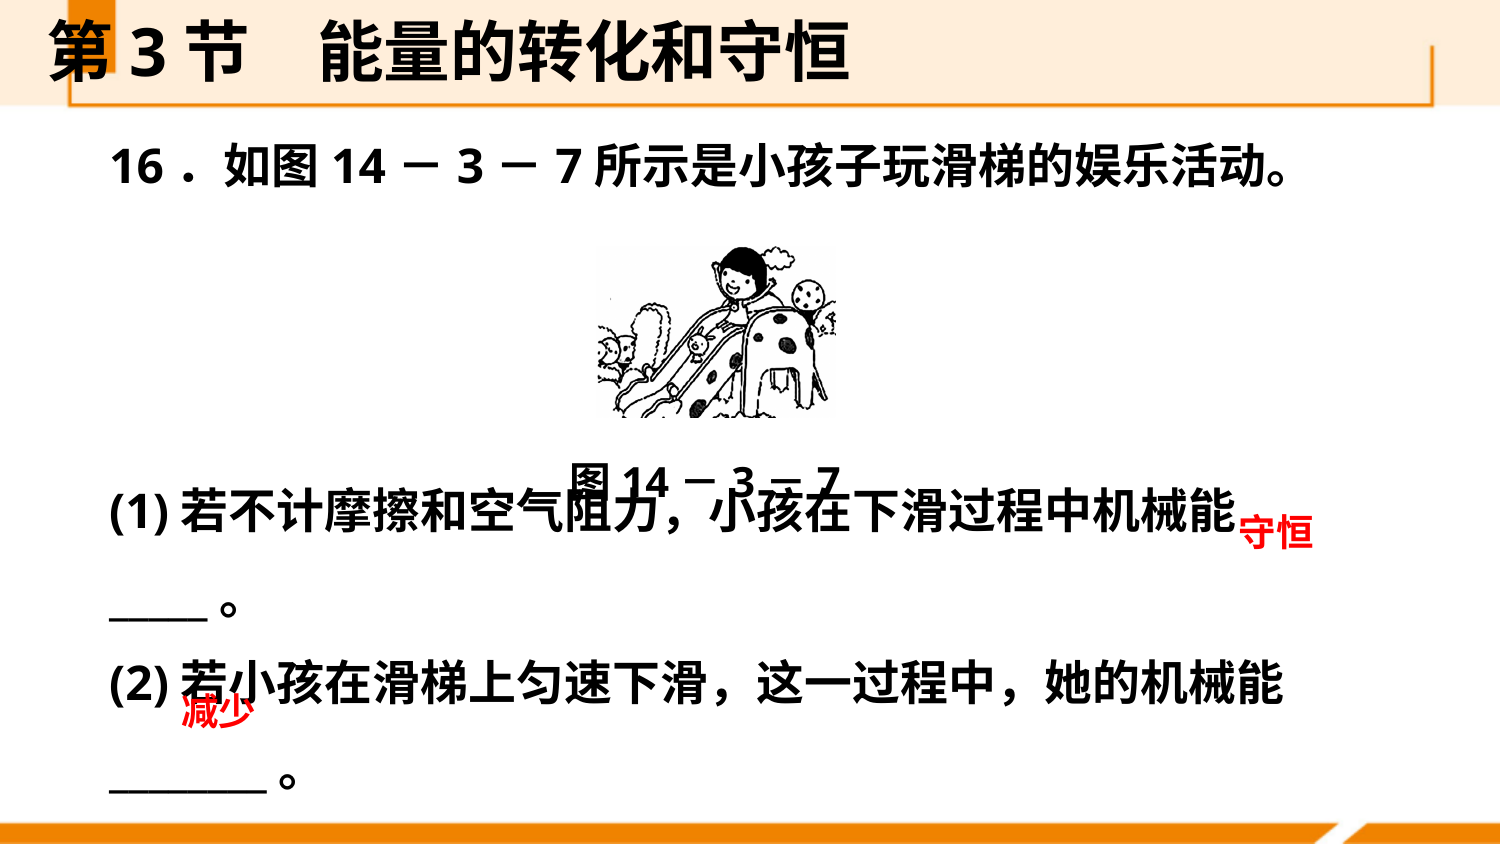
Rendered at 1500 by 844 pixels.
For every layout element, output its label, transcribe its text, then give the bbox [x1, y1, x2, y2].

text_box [94, 139, 1411, 764]
text_box 第3节 能量的转化和守恒 [35, 3, 863, 96]
picture [0, 0, 1500, 844]
